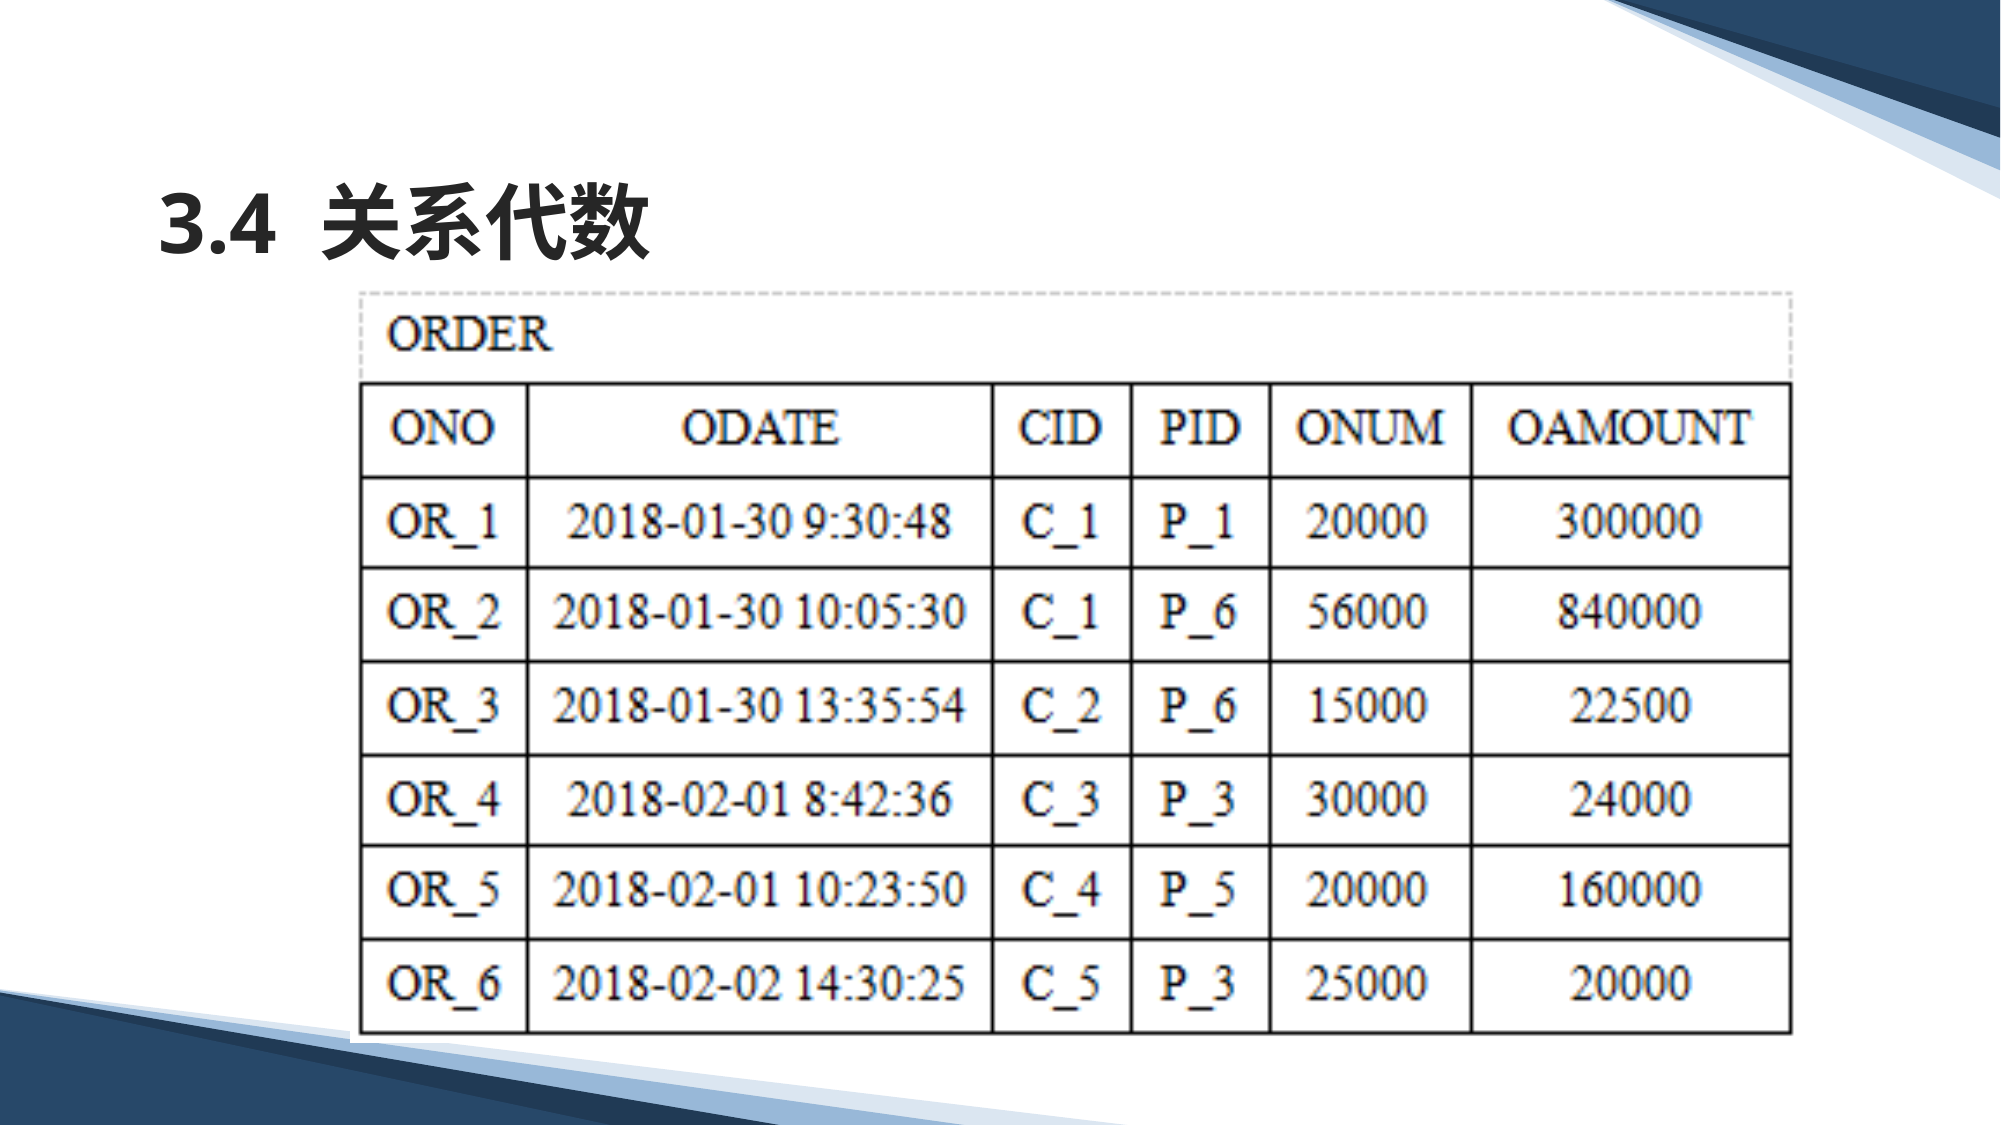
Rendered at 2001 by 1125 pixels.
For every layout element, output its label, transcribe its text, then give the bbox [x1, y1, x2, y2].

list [350, 279, 1811, 1043]
title 3.4 关系代数 [143, 54, 1857, 280]
